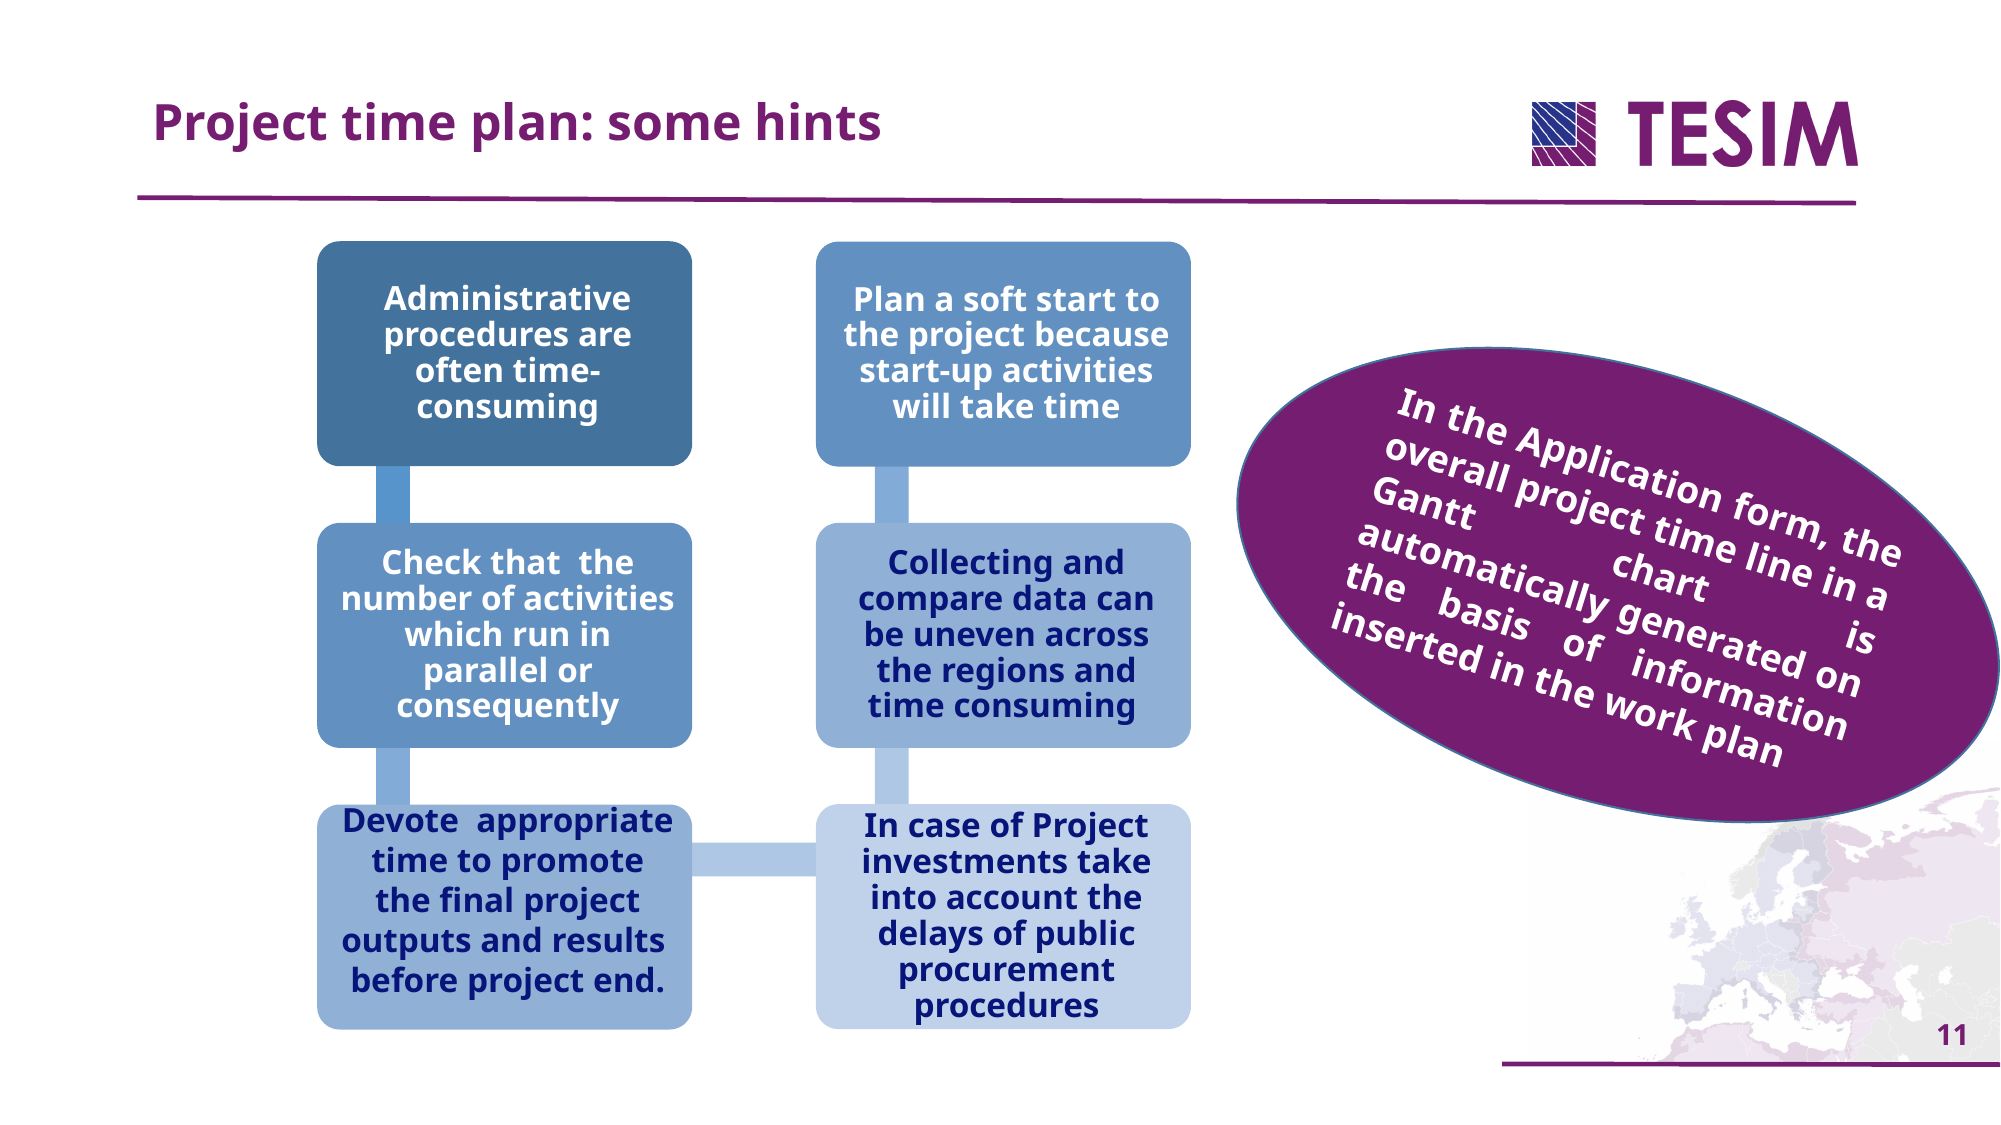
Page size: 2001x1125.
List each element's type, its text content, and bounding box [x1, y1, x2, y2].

text_box In the Application form, the overall project time line in a Gantt chart is automatically generated on the basis of information inserted in the work plan [1415, 346, 2000, 824]
list Project time plan: some hints [137, 90, 1597, 188]
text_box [93, 241, 1415, 1030]
picture [1597, 100, 1858, 167]
